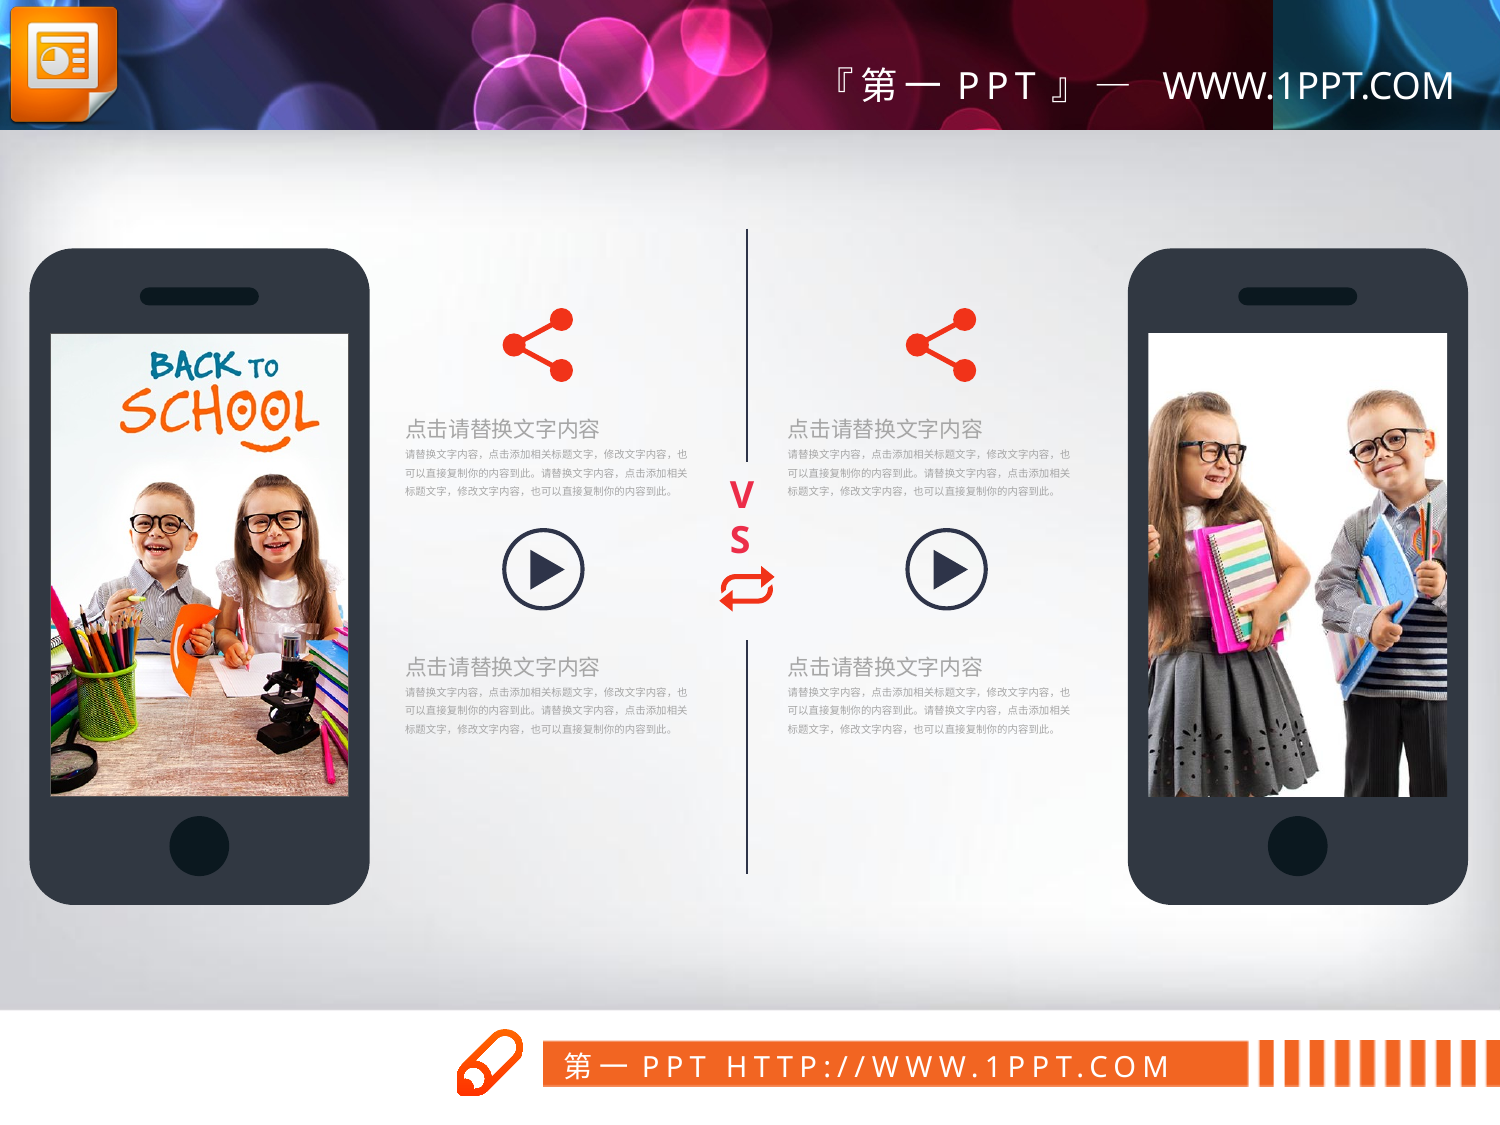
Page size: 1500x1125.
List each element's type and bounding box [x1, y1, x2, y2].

text_box [29, 248, 1469, 906]
picture [0, 0, 1500, 1012]
picture [543, 1040, 1500, 1087]
